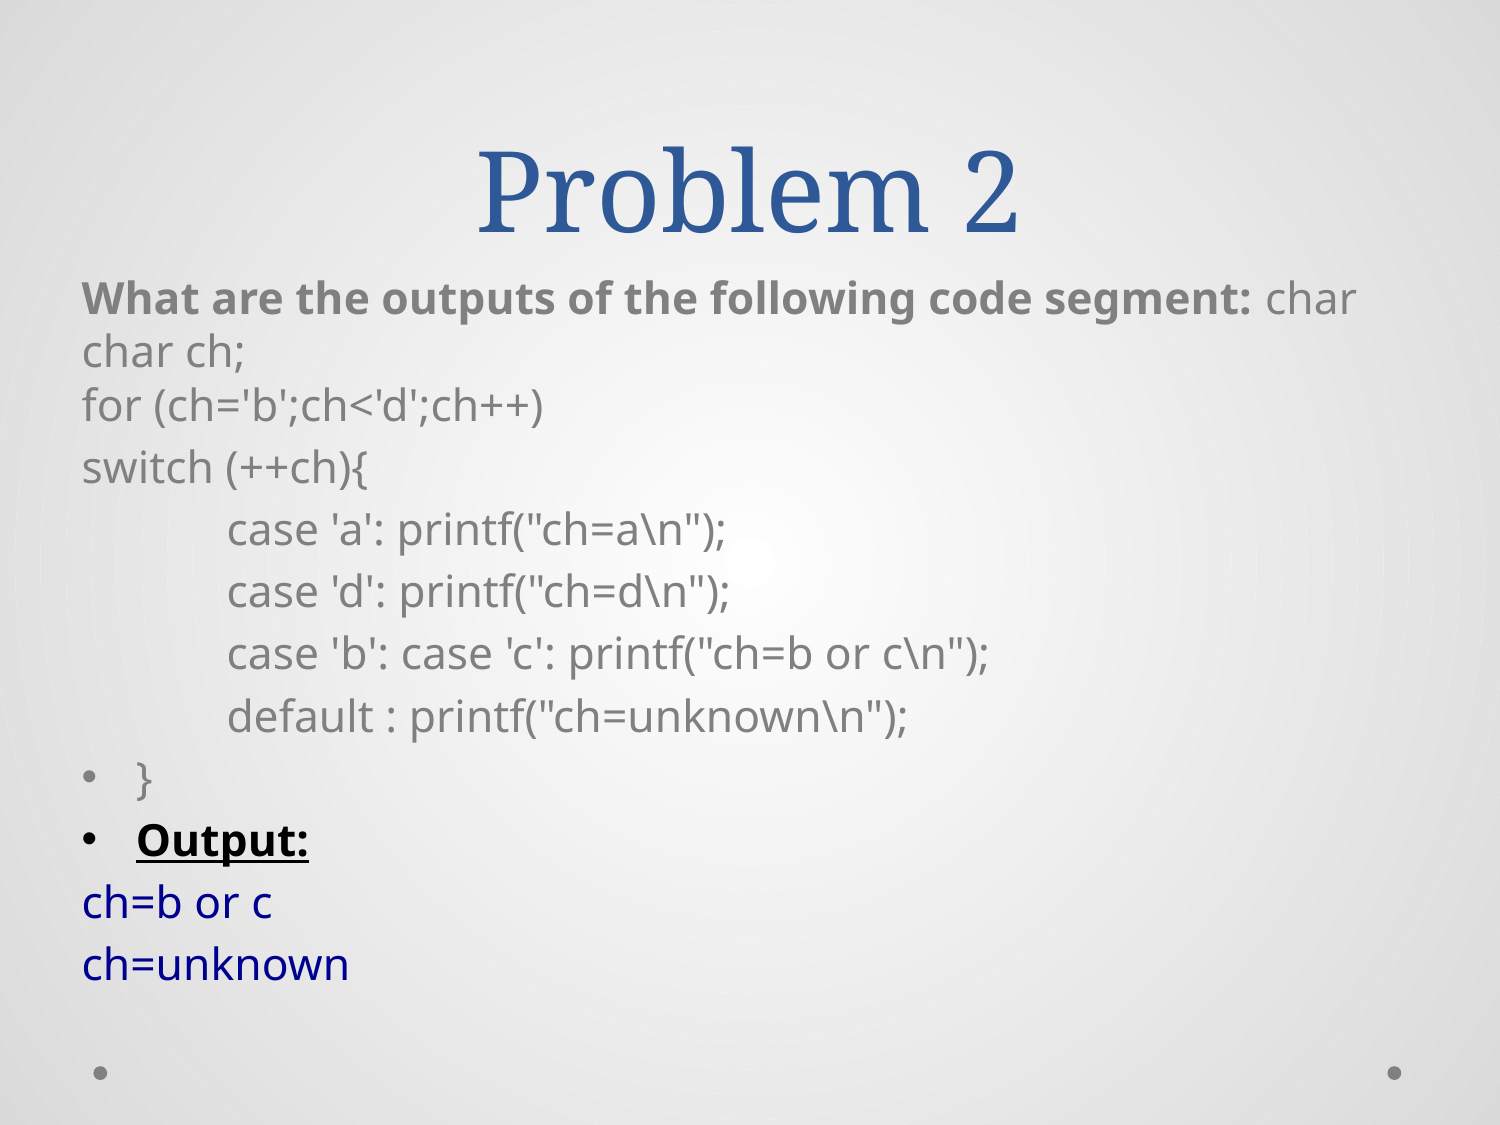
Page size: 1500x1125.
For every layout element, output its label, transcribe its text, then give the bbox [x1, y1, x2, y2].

list What are the outputs of the following code segment: char char ch; for (ch='b';ch<'d';ch++) switch (++ch){ case 'a': printf("ch=a\n"); case 'd': printf("ch=d\n"); case 'b': case 'c': printf("ch=b or c\n"); default : printf("ch=unknown\n"); } Output: ch=b or c ch=unknown [66, 262, 1417, 1005]
title Problem 2 [75, 0, 1425, 263]
